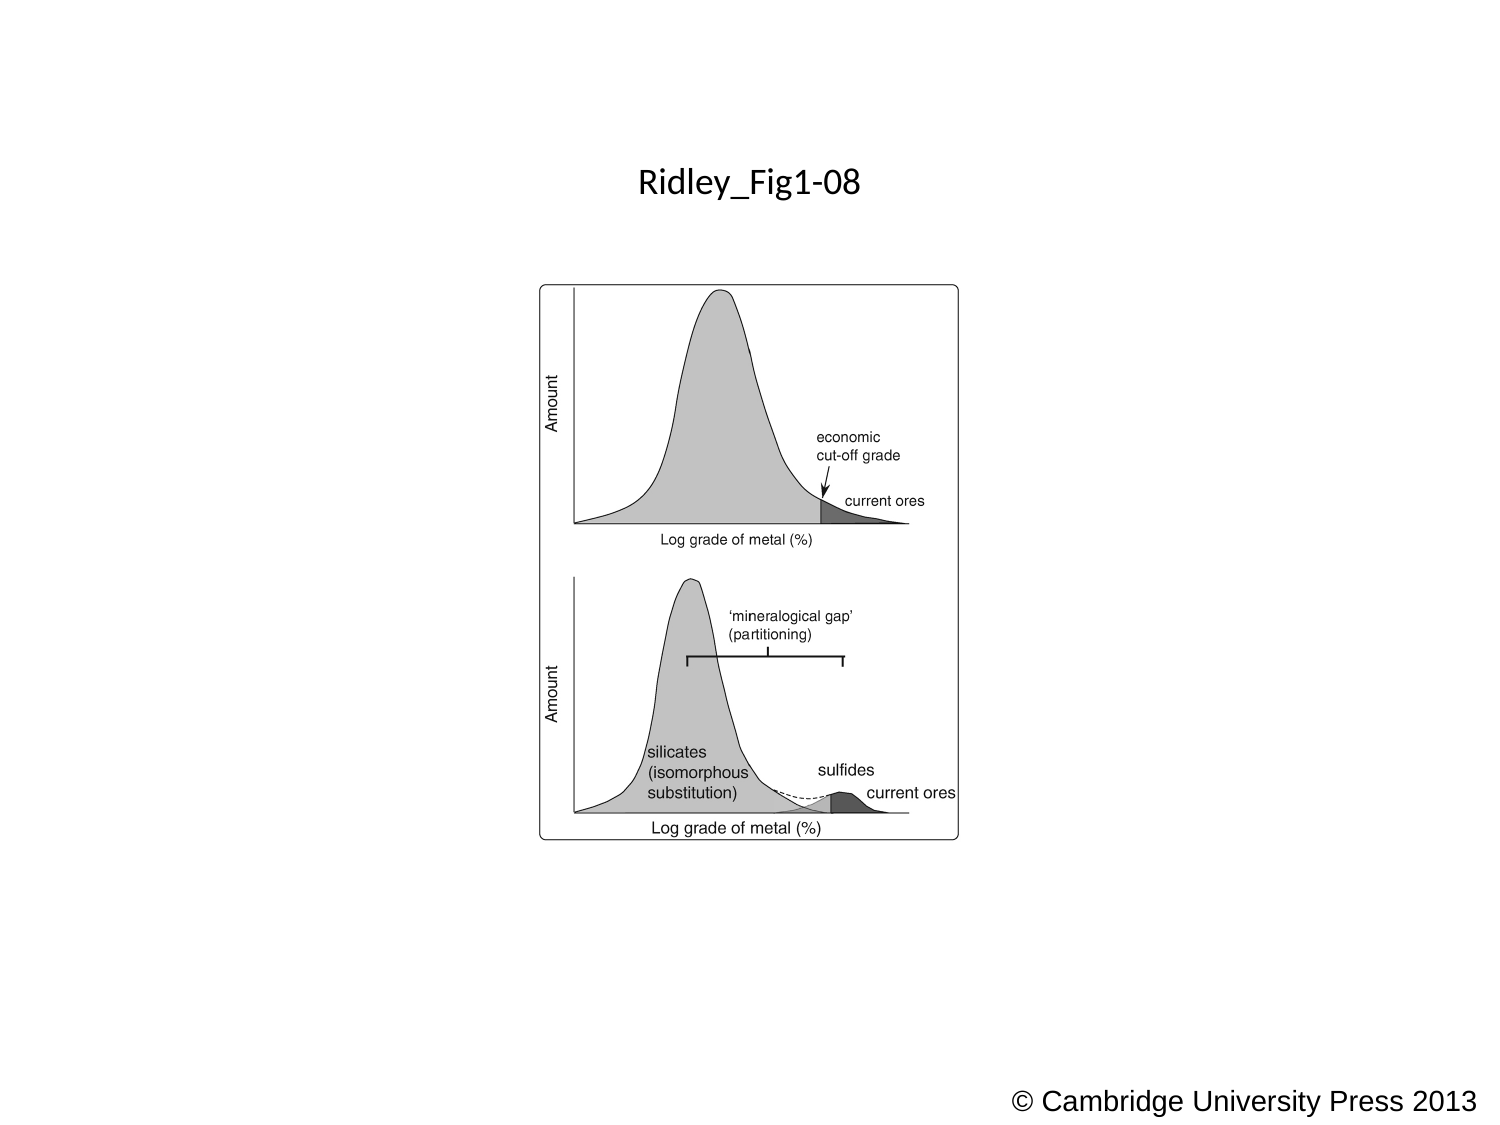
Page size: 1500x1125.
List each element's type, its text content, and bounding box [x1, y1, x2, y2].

text_box © Cambridge University Press 2013 [907, 1074, 1493, 1125]
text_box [532, 149, 968, 848]
